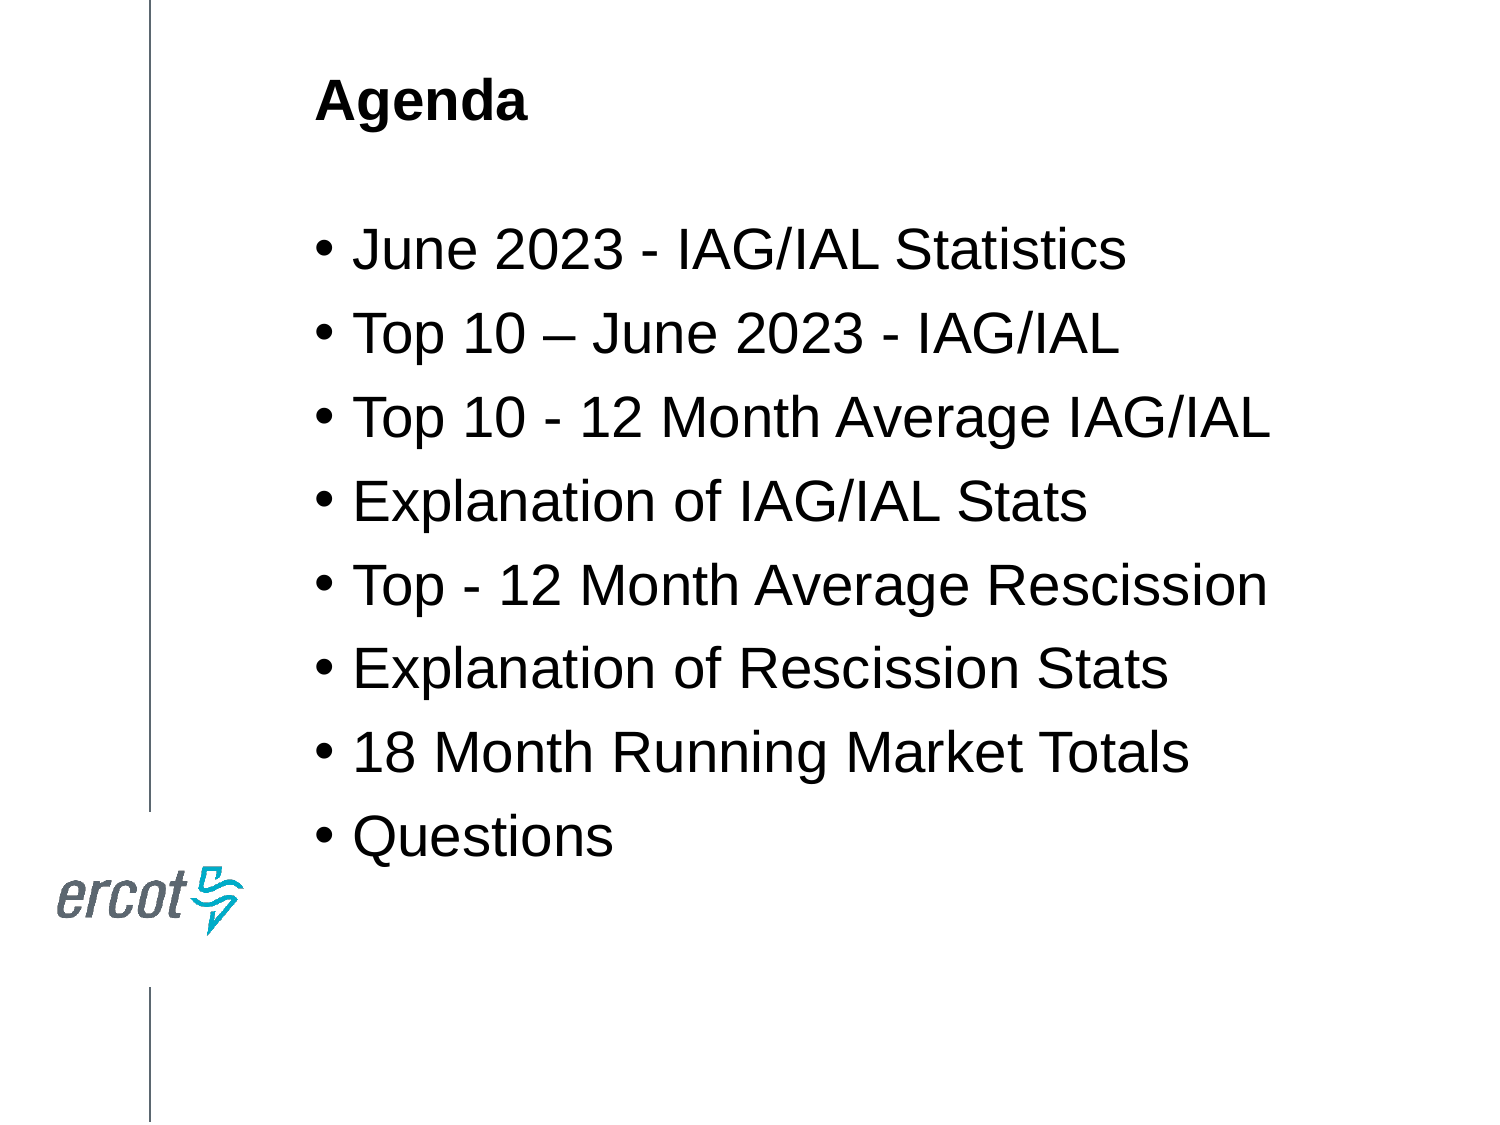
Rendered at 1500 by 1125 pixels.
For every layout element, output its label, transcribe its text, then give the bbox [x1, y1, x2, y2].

picture [53, 862, 247, 938]
list Agenda June 2023 - IAG/IAL Statistics Top 10 – June 2023 - IAG/IAL Top 10 - 12 Month Average IAG/IAL Explanation of IAG/IAL Stats Top - 12 Month Average Rescission Explanation of Rescission Stats 18 Month Running Market Totals Questions [300, 62, 1413, 1025]
